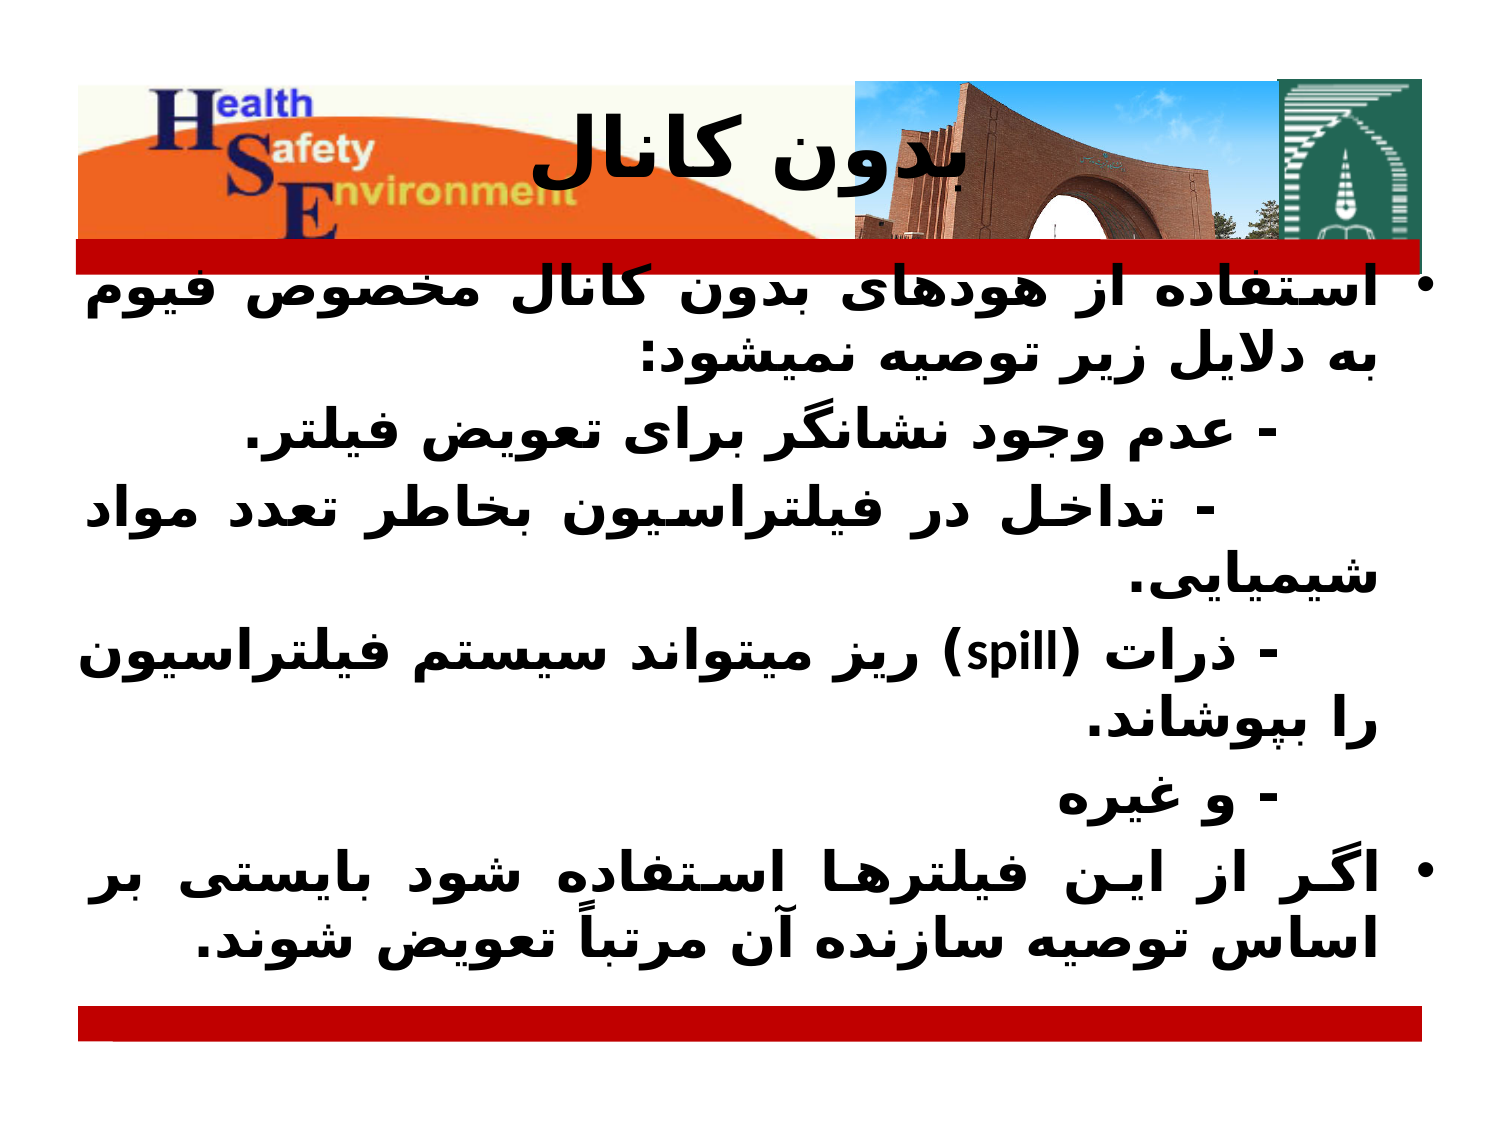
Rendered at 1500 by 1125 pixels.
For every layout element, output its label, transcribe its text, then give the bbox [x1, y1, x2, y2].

title بدون کانال [0, 50, 1500, 238]
picture [78, 238, 1422, 242]
list استفاده از هودهای بدون کانال مخصوص فیوم به دلایل زیر توصیه نمیشود: - عدم وجود نشانگر برای تعویض فیلتر. - تداخل در فیلتراسیون بخاطر تعدد مواد شیمیایی. - ذرات (spill) ریز میتواند سیستم فیلتراسیون را بپوشاند. - و غیره اگر از این فیلترها استفاده شود بایستی بر اساس توصیه سازنده آن مرتباً تعویض شوند. [62, 242, 1450, 980]
